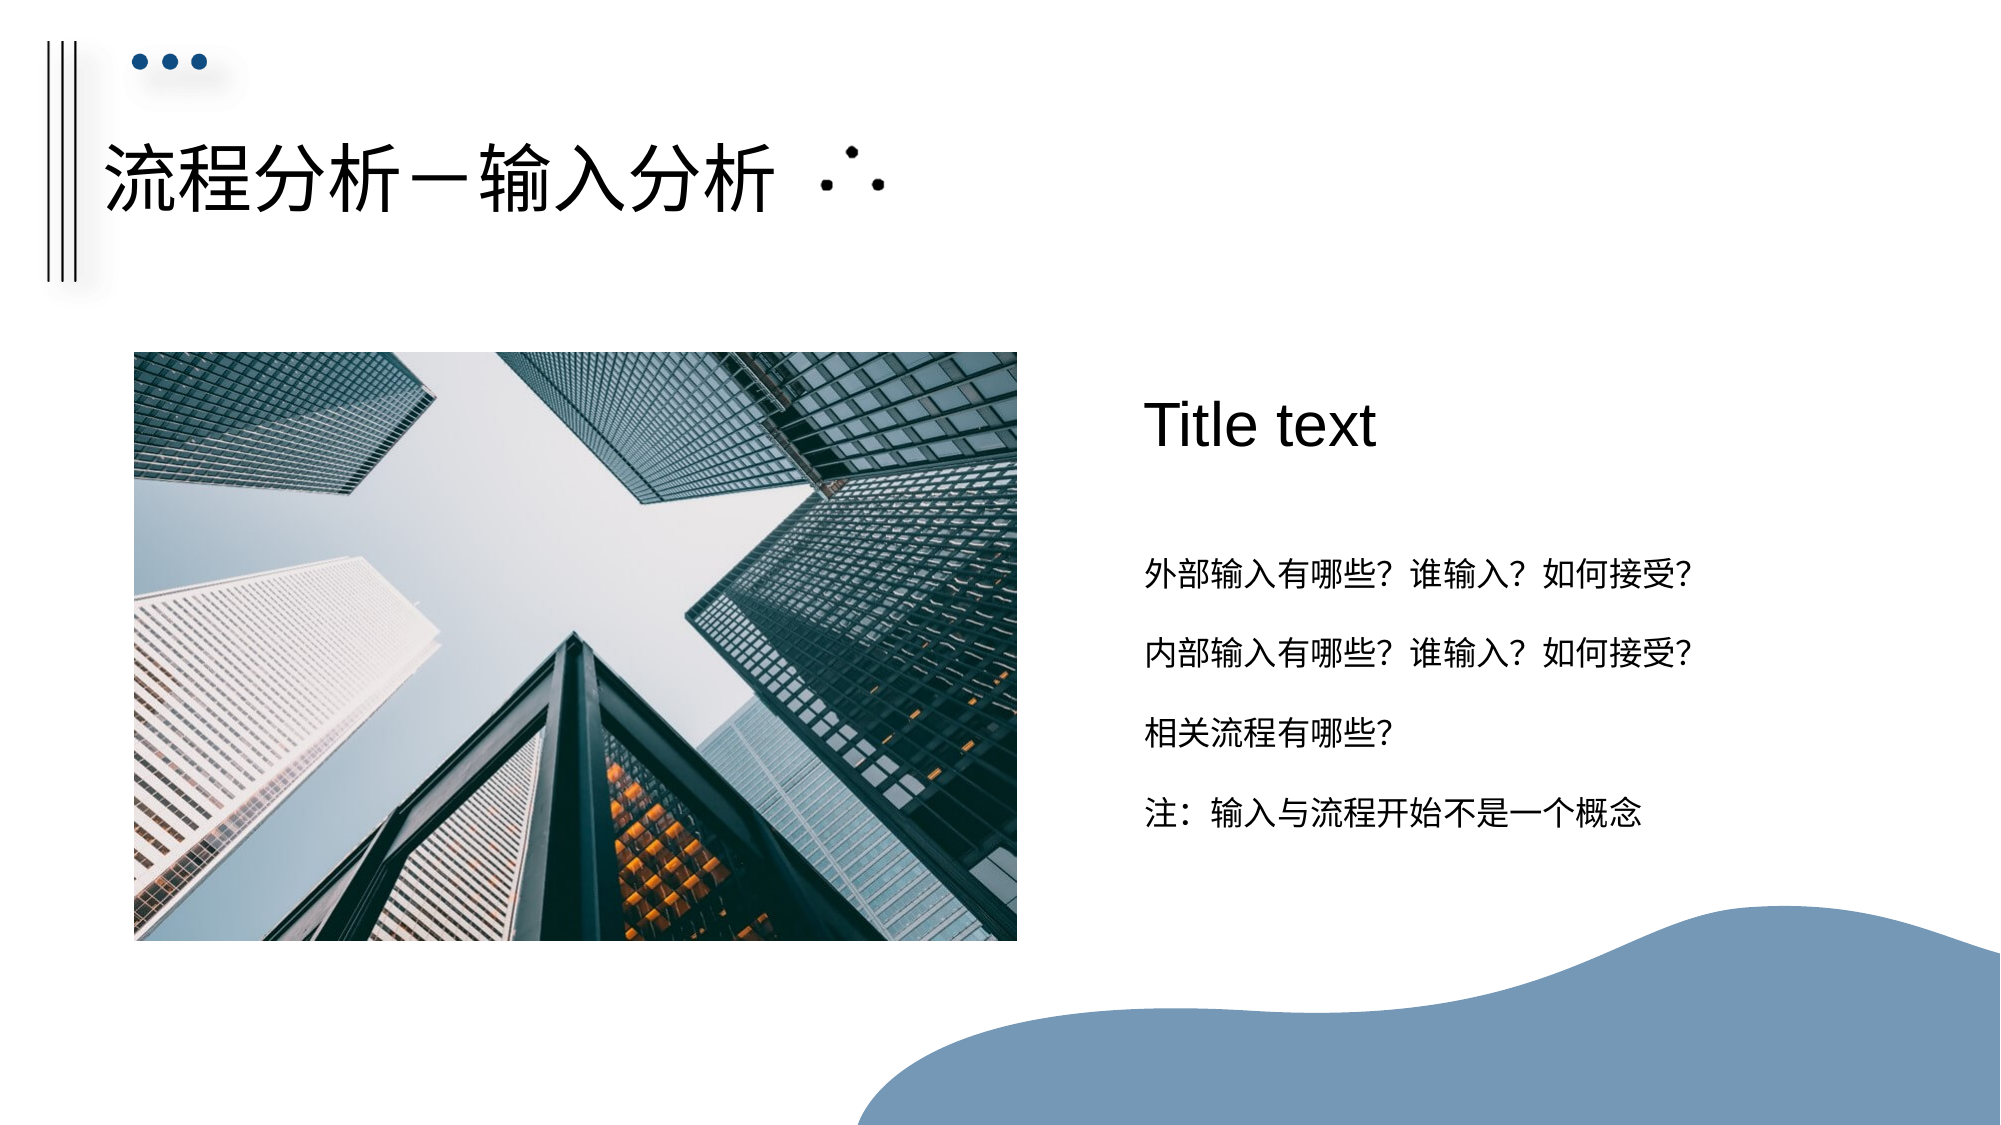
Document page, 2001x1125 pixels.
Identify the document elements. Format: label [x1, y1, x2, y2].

text_box [856, 904, 2000, 1125]
picture [134, 352, 1017, 941]
text_box [28, 11, 1075, 310]
text_box [1128, 376, 1893, 850]
